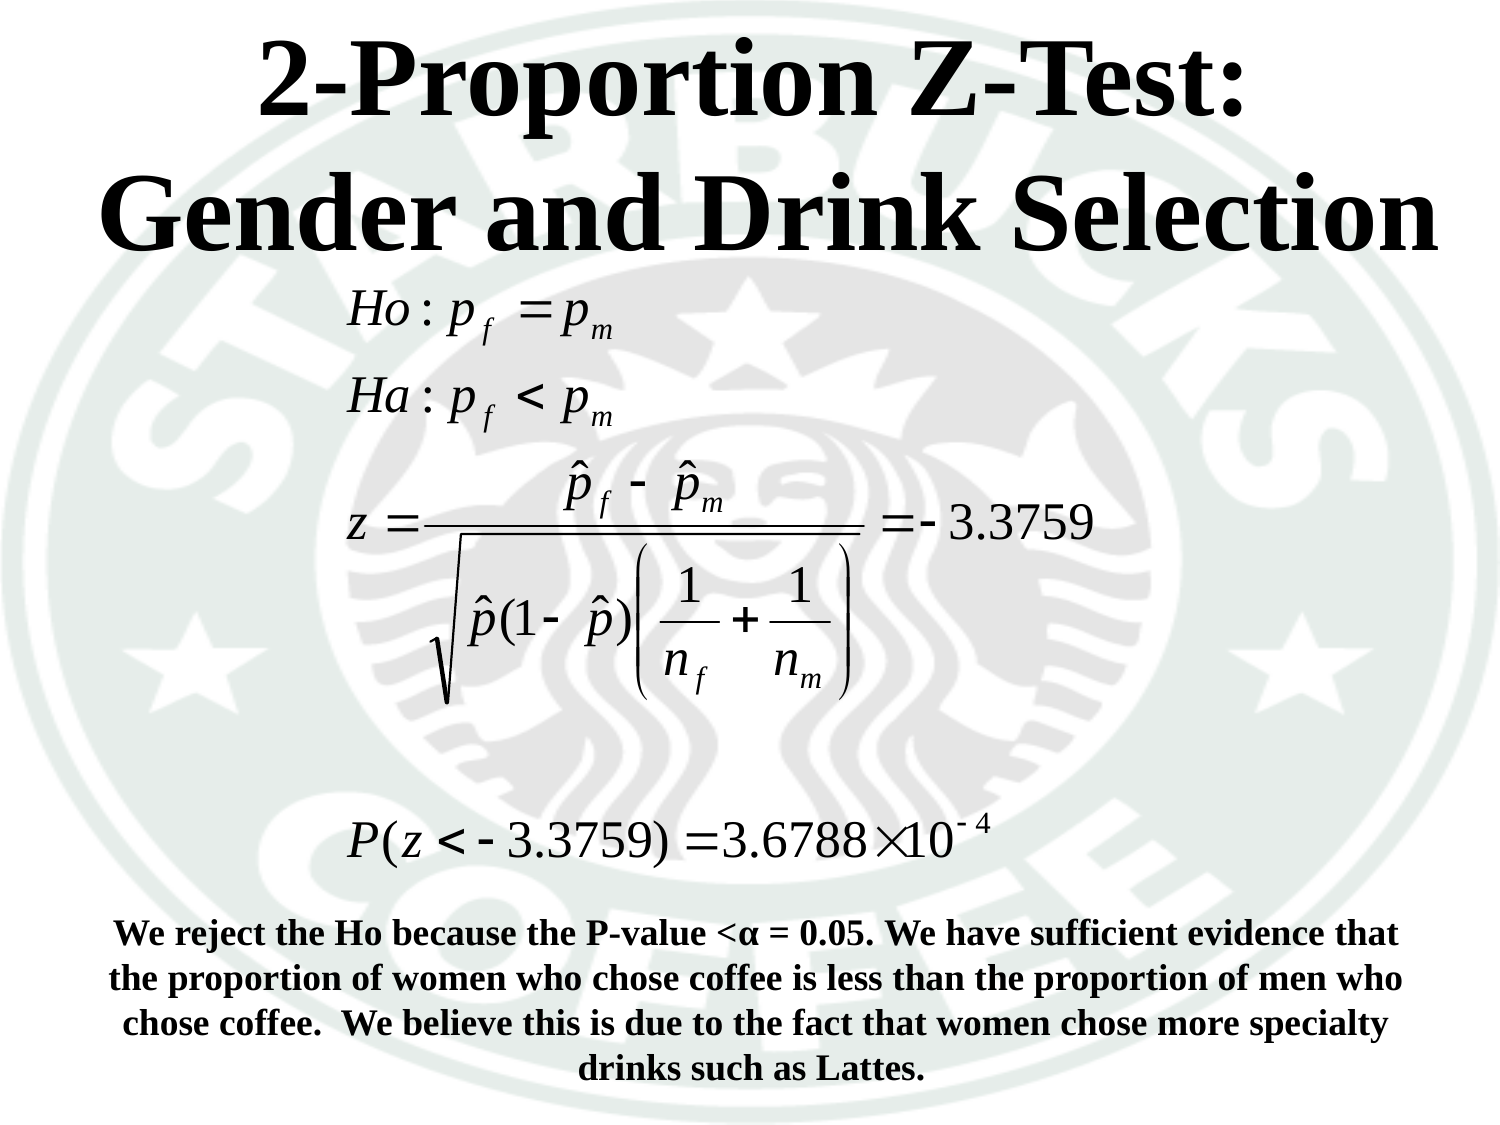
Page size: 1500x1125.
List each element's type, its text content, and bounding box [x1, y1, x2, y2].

list We reject the Ho because the P-value <α = 0.05. We have sufficient evidence that the proportion of women who chose coffee is less than the proportion of men who chose coffee. We believe this is due to the fact that women chose more specialty drinks such as Lattes. [75, 900, 1438, 1038]
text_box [337, 274, 1101, 880]
title 2-Proportion Z-Test: Gender and Drink Selection [75, 174, 1463, 281]
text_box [1101, 274, 1109, 851]
